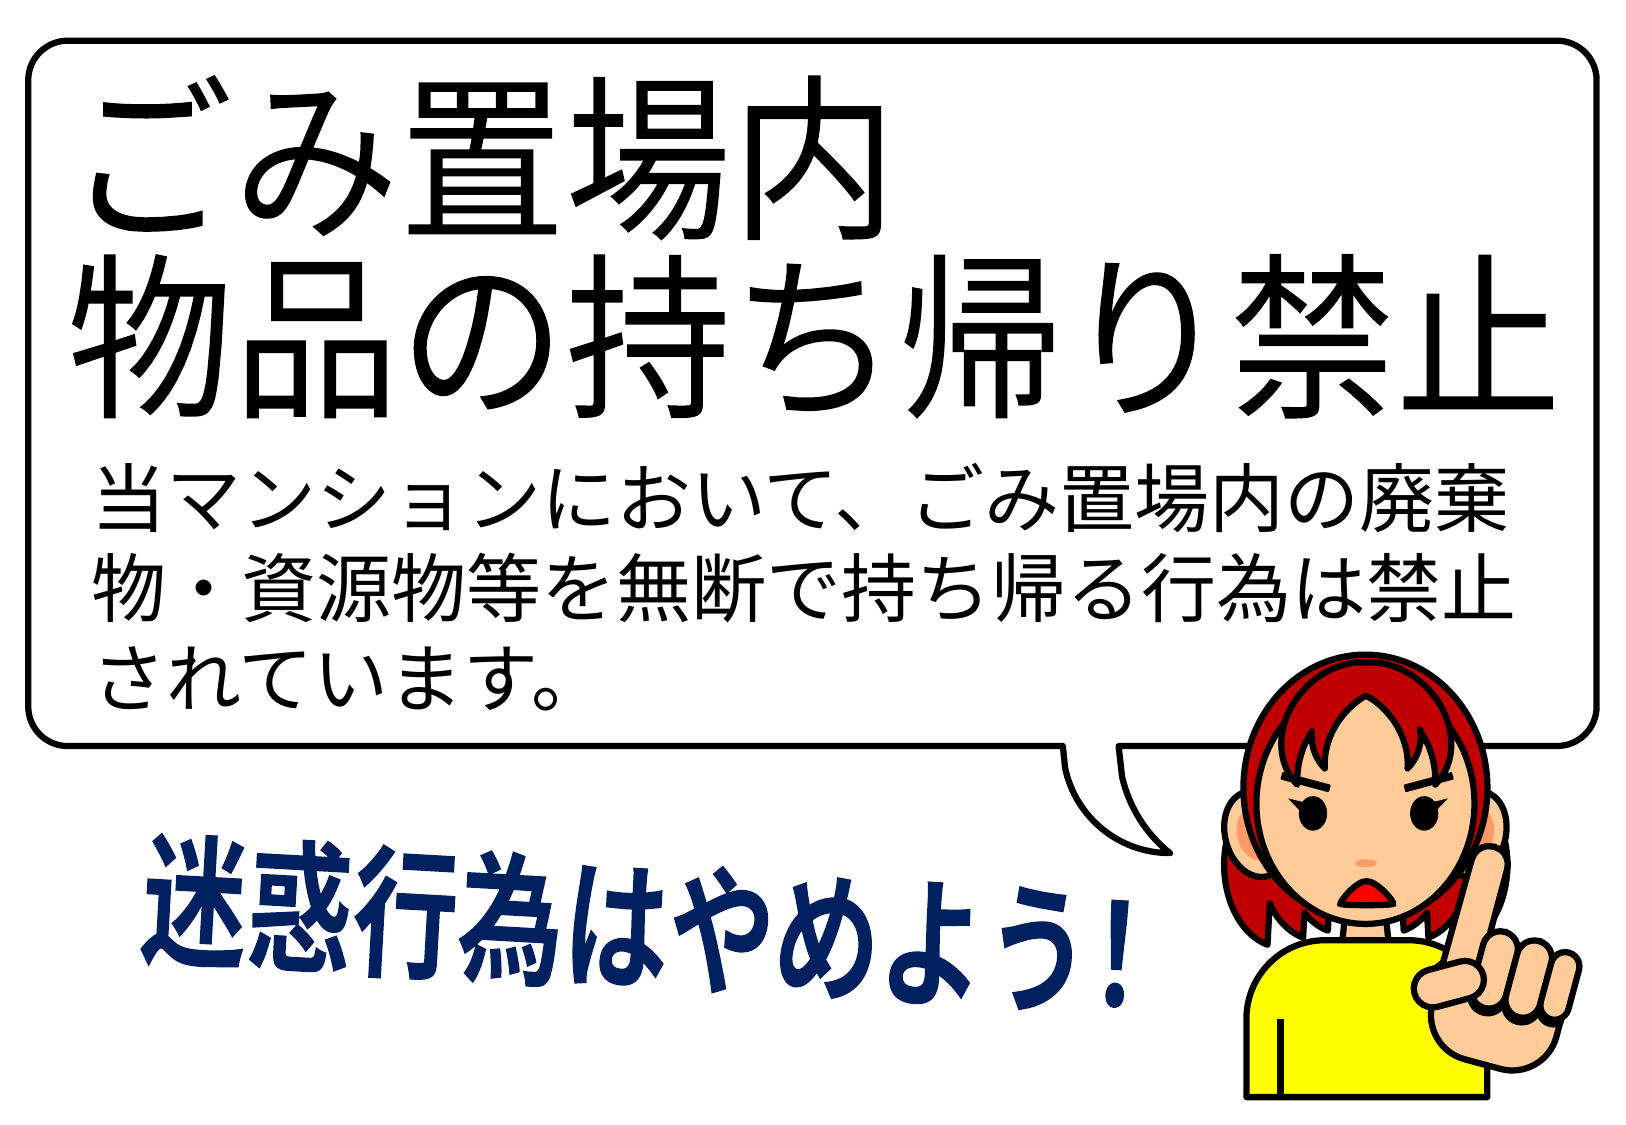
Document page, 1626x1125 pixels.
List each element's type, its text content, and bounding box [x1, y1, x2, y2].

text_box 当マンションにおいて、ごみ置場内の廃棄物・資源物等を無断で持ち帰る行為は禁止されています。 [76, 443, 1549, 729]
text_box [26, 38, 1599, 856]
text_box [1223, 654, 1580, 1098]
